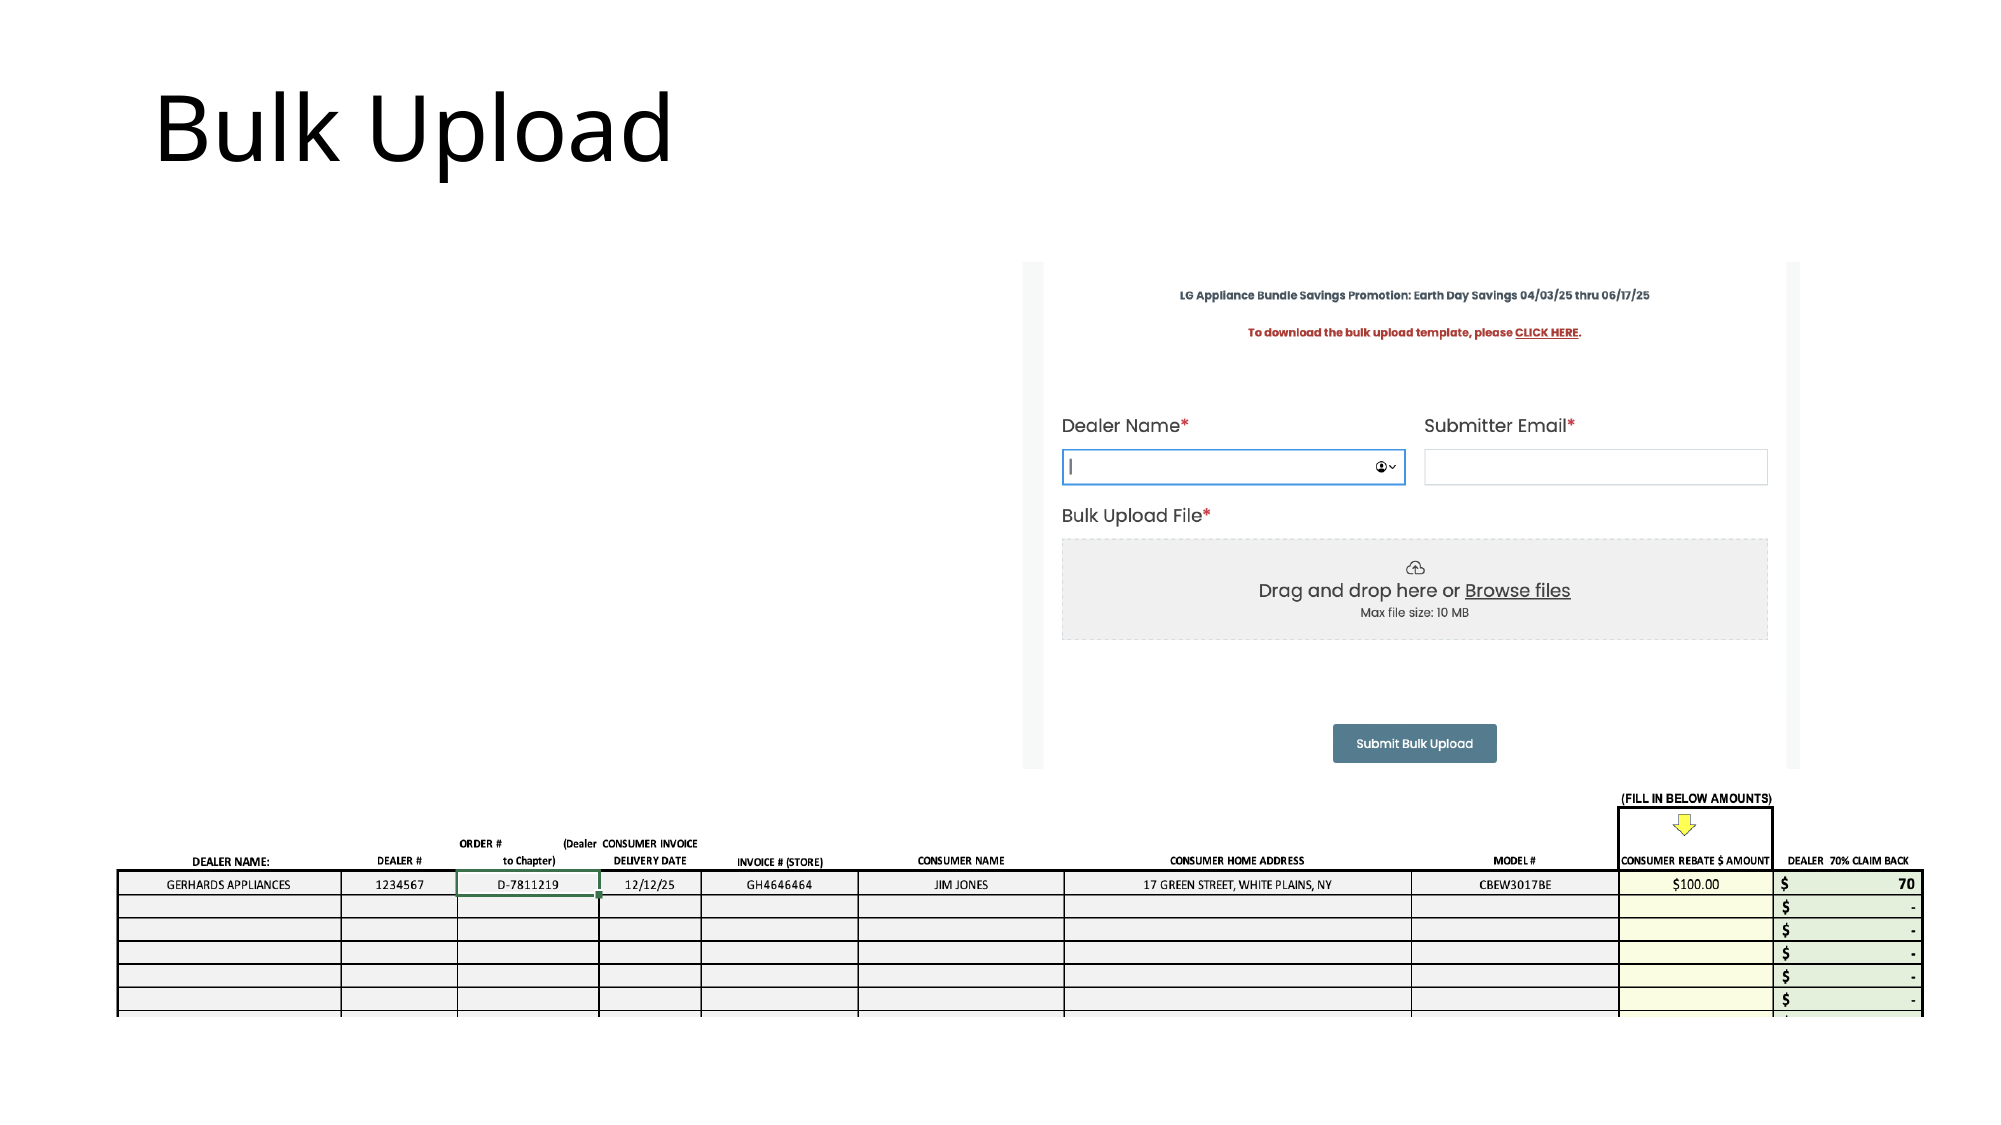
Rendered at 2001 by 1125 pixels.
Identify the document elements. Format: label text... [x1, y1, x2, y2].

picture [1022, 261, 1807, 770]
picture [101, 786, 1944, 1017]
title Bulk Upload [137, 59, 1863, 205]
